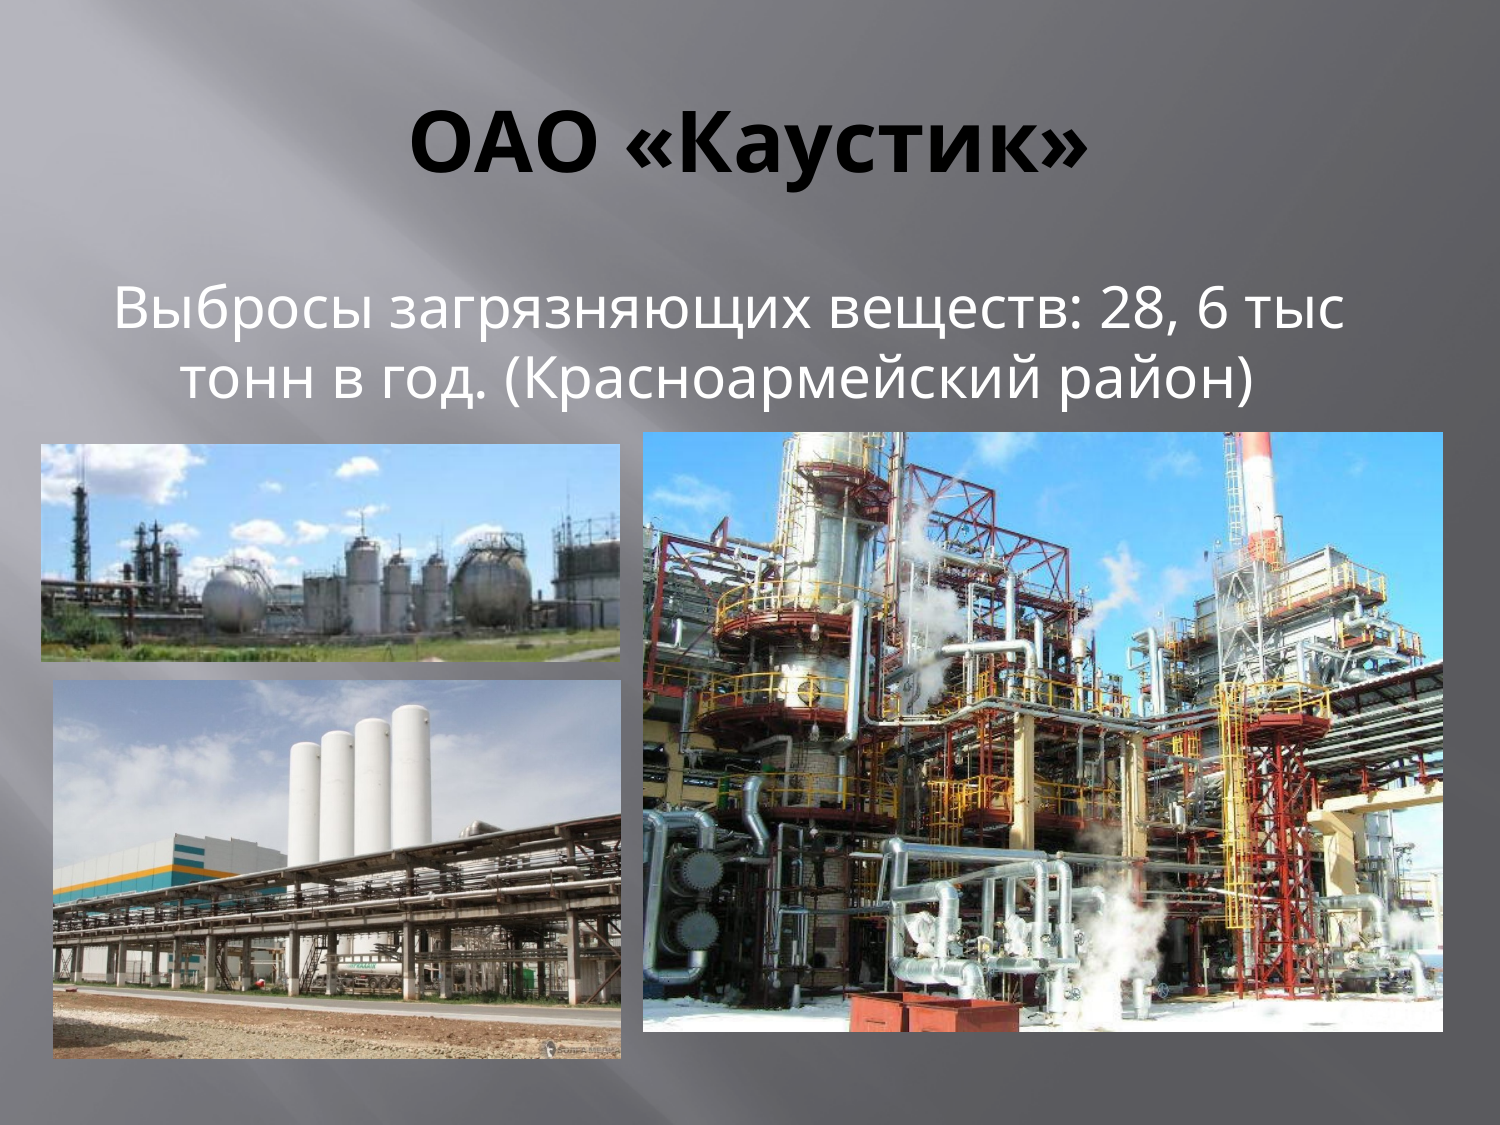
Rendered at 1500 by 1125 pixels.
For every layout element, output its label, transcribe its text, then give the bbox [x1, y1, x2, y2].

title ОАО «Каустик» [75, 45, 1425, 233]
picture [52, 680, 621, 1059]
list Выбросы загрязняющих веществ: 28, 6 тыс тонн в год. (Красноармейский район) [75, 262, 1425, 433]
picture [40, 444, 620, 662]
picture [643, 432, 1444, 1033]
